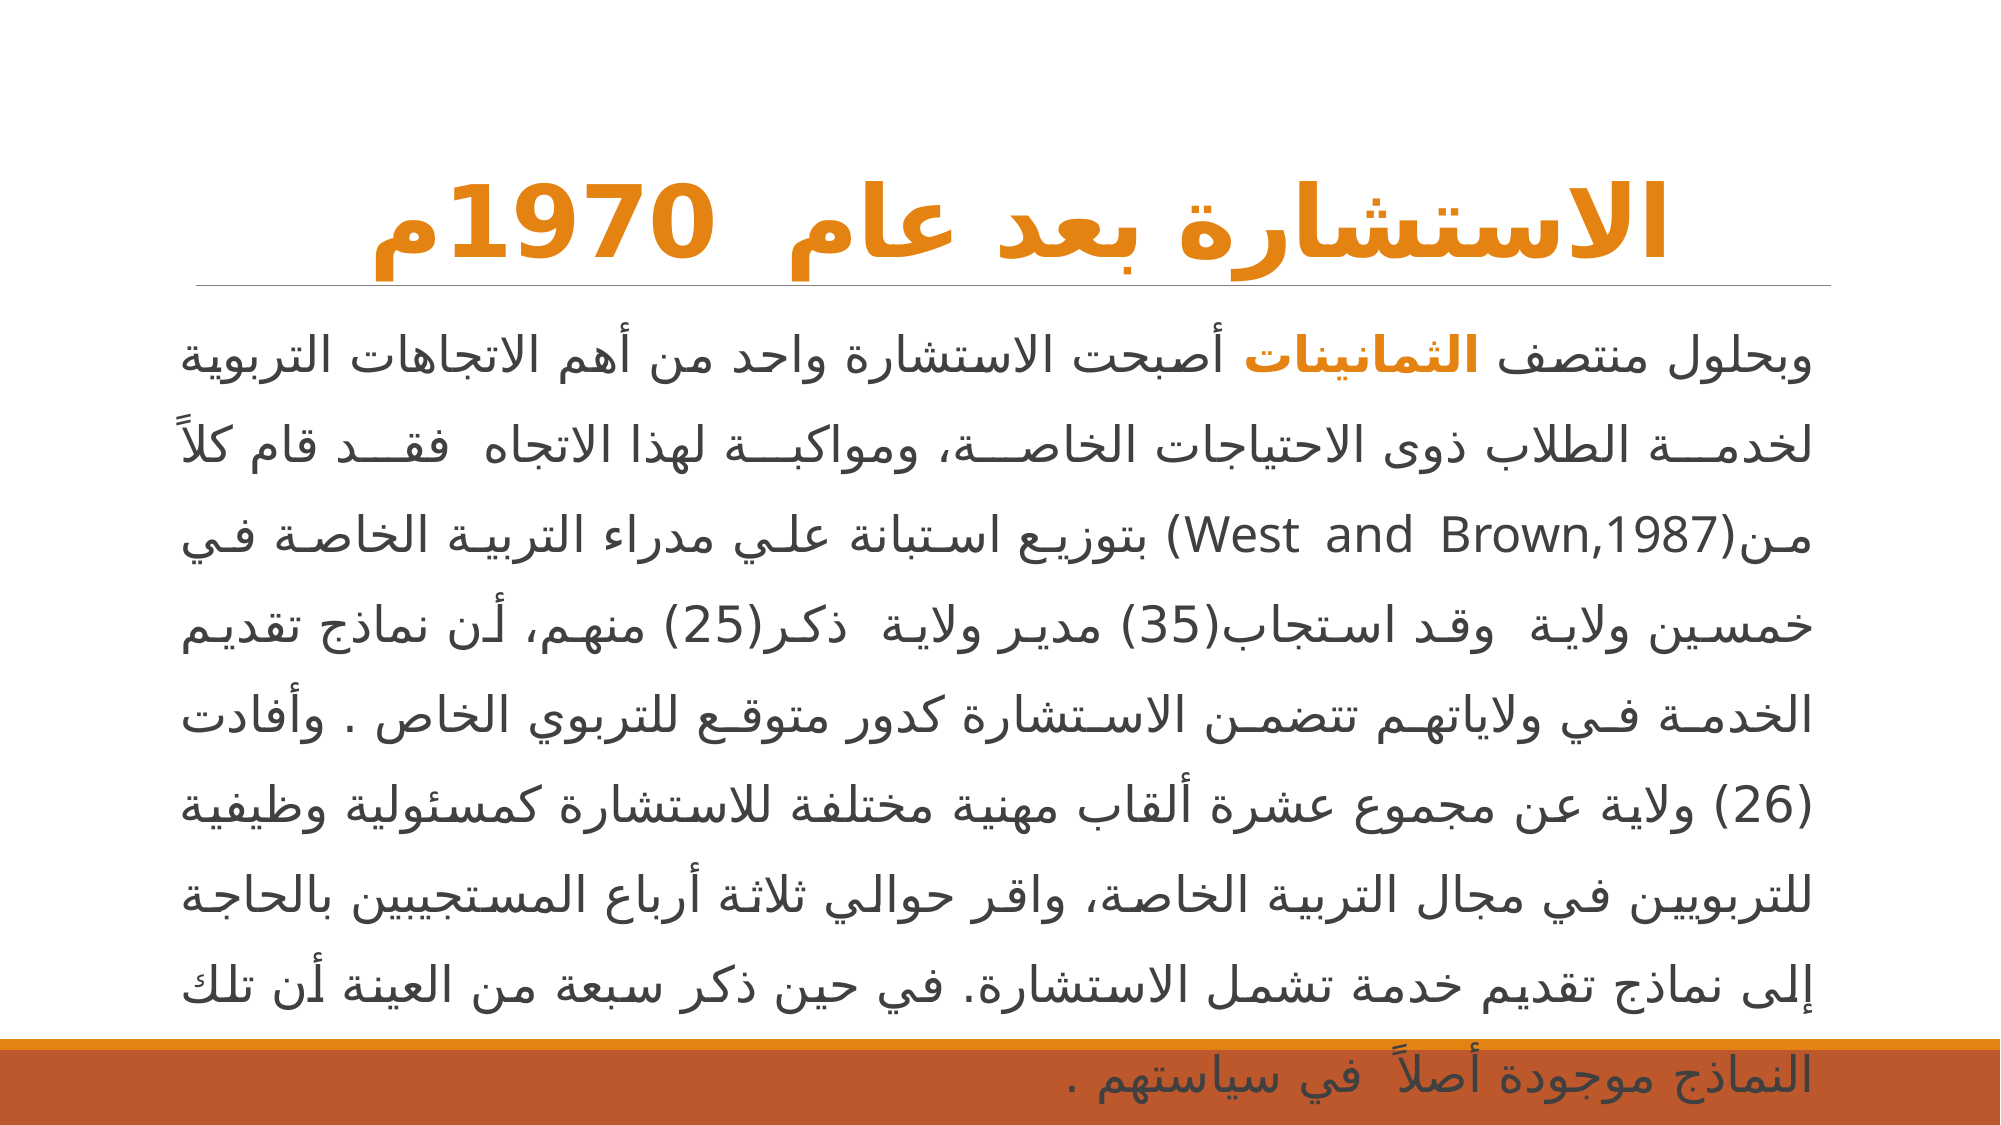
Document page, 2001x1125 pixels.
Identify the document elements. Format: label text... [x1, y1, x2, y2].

title الاستشارة بعد عام 1970م [180, 47, 1830, 285]
list وبحلول منتصف الثمانينات أصبحت الاستشارة واحد من أهم الاتجاهات التربوية لخدمة الطلاب ذوى الاحتياجات الخاصة، ومواكبة لهذا الاتجاه فقد قام كلاً من(West and Brown,1987) بتوزيع استبانة علي مدراء التربية الخاصة في خمسين ولاية وقد استجاب(35) مدير ولاية ذكر(25) منهم، أن نماذج تقديم الخدمة في ولاياتهم تتضمن الاستشارة كدور متوقع للتربوي الخاص . وأفادت (26) ولاية عن مجموع عشرة ألقاب مهنية مختلفة للاستشارة كمسئولية وظيفية للتربويين في مجال التربية الخاصة، واقر حوالي ثلاثة أرباع المستجيبين بالحاجة إلى نماذج تقديم خدمة تشمل الاستشارة. في حين ذكر سبعة من العينة أن تلك النماذج موجودة أصلاً في سياستهم . [180, 285, 1830, 945]
footer [604, 1059, 1396, 1120]
